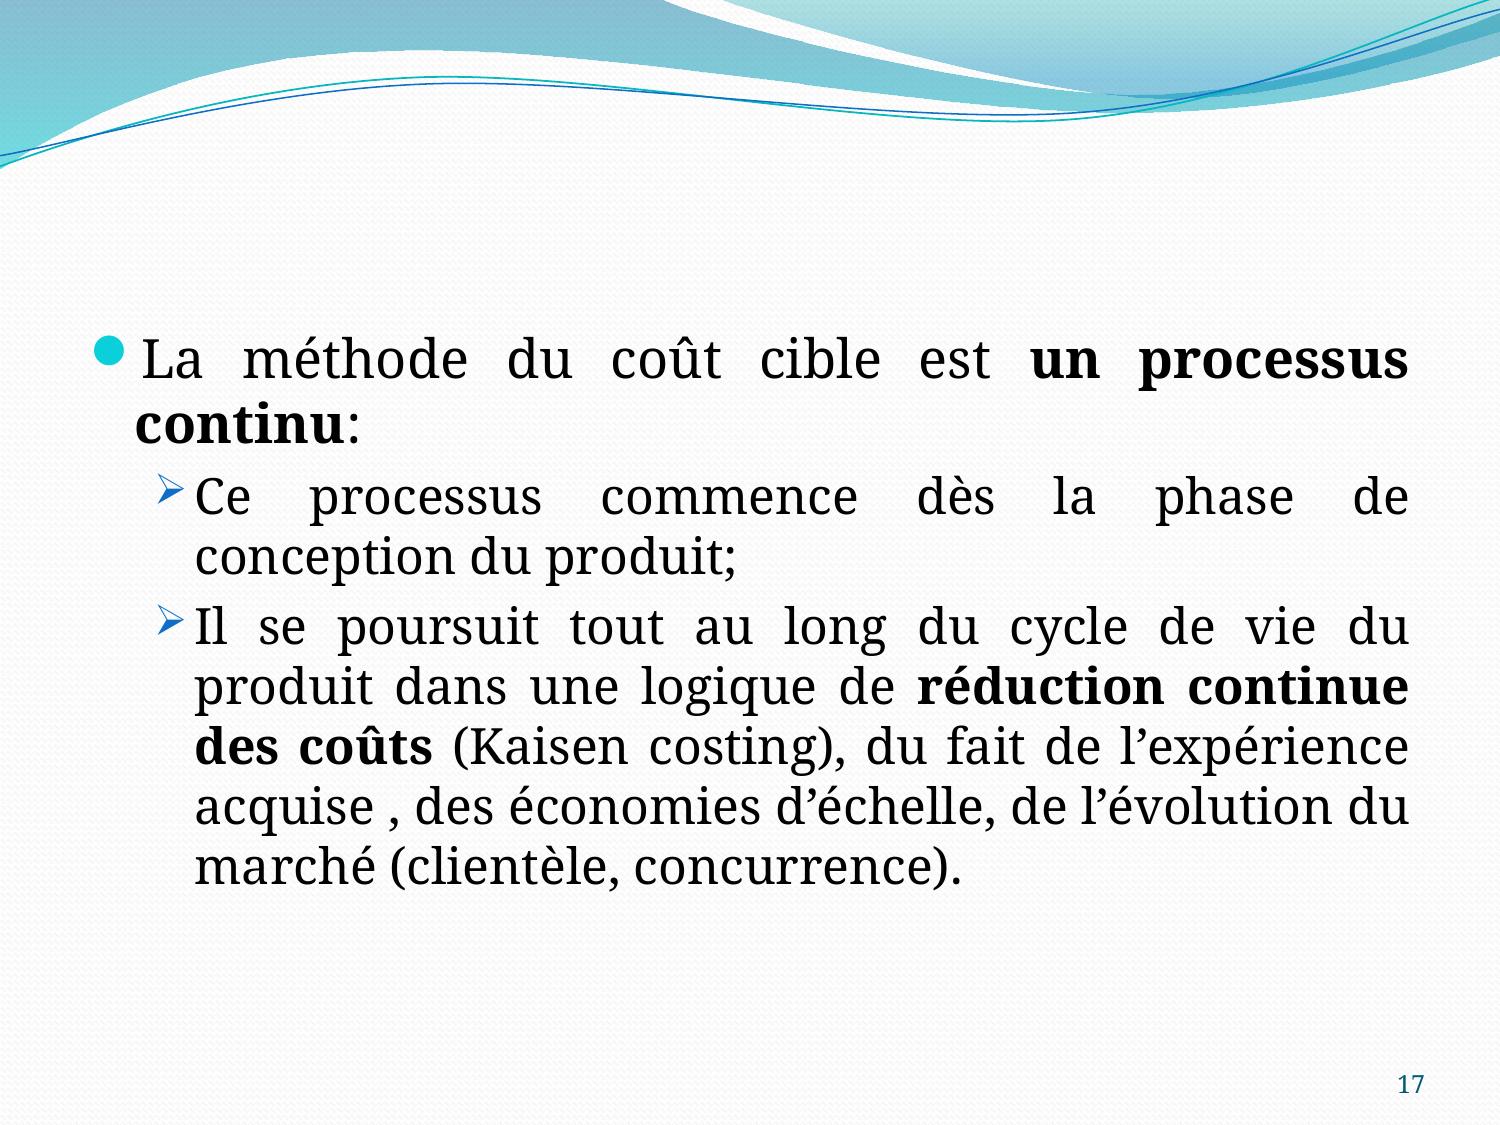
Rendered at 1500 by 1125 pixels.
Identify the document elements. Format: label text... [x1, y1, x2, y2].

list La méthode du coût cible est un processus continu: Ce processus commence dès la phase de conception du produit; Il se poursuit tout au long du cycle de vie du produit dans une logique de réduction continue des coûts (Kaisen costing), du fait de l’expérience acquise , des économies d’échelle, de l’évolution du marché (clientèle, concurrence). [75, 317, 1425, 1038]
slide_number 17 [1299, 1042, 1425, 1103]
